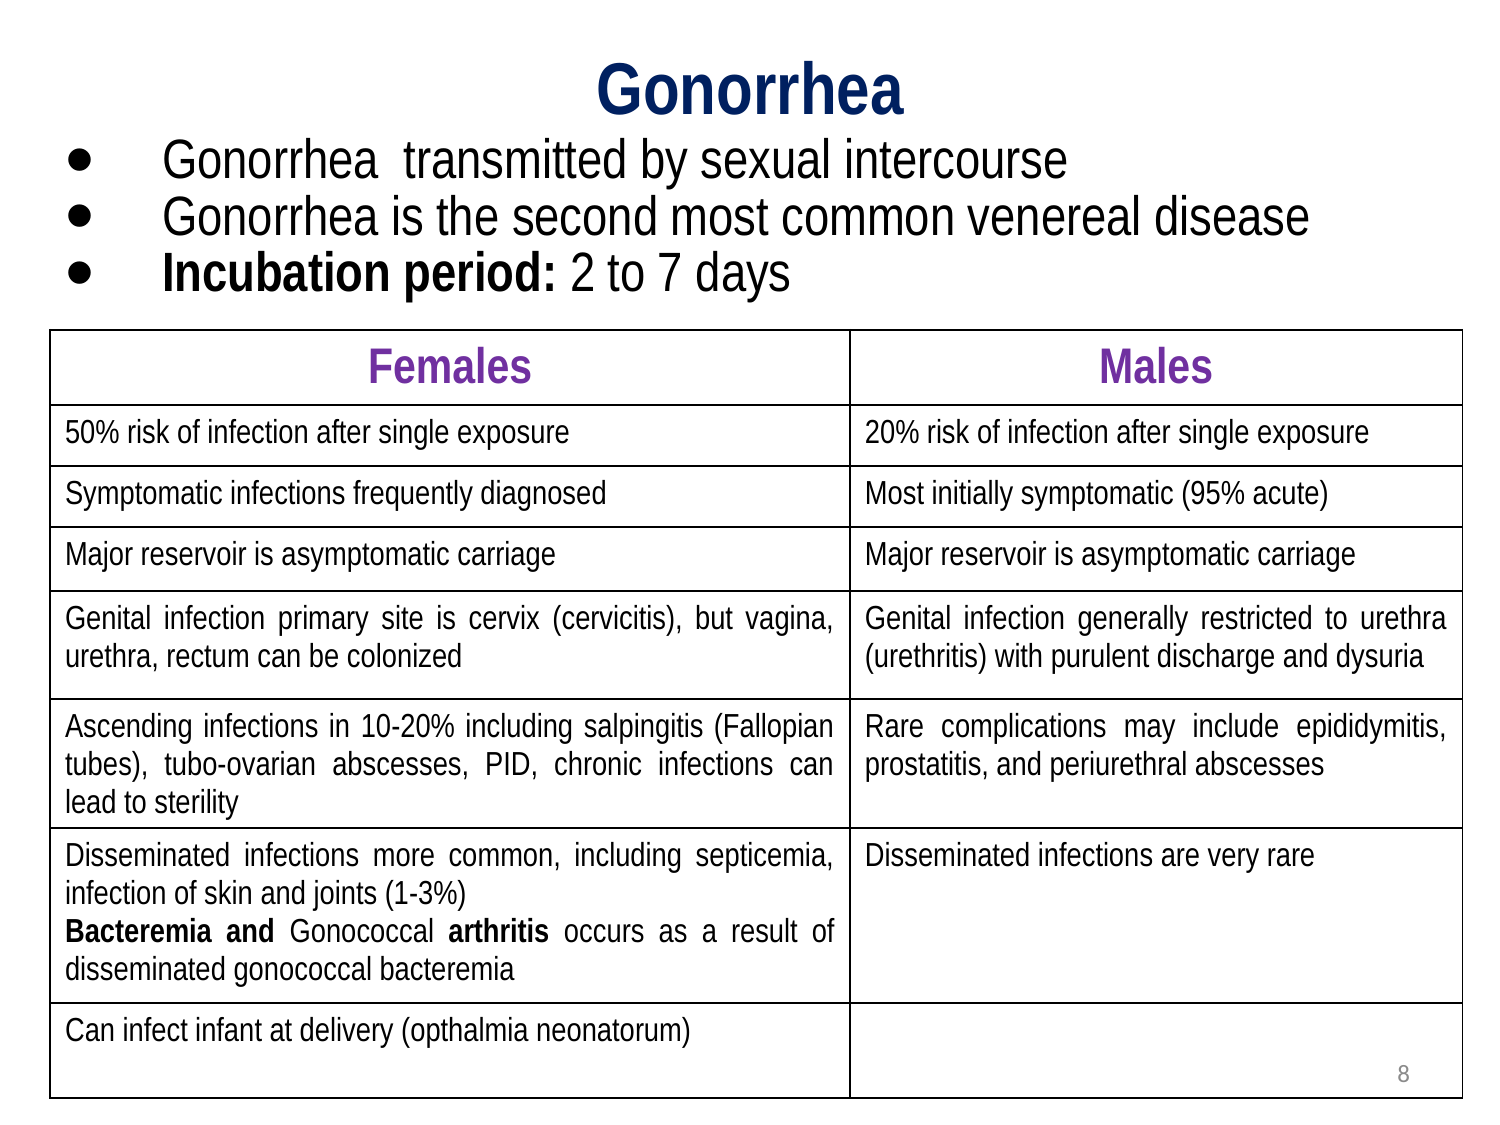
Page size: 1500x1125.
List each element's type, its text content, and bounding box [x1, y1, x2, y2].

table_cell Most initially symptomatic (95% acute) [851, 467, 1462, 526]
table_cell Genital infection primary site is cervix (cervicitis), but vagina, urethra, rectum can be colonized [51, 592, 849, 698]
table_cell Major reservoir is asymptomatic carriage [851, 528, 1462, 590]
table_header Females [51, 331, 849, 404]
table_cell 20% risk of infection after single exposure [851, 406, 1462, 465]
table_cell Rare complications may include epididymitis, prostatitis, and periurethral abscesses [851, 700, 1462, 827]
slide_number 8 [1074, 1042, 1425, 1103]
title Gonorrhea [75, 37, 1425, 138]
table_cell 50% risk of infection after single exposure [51, 406, 849, 465]
footer [512, 1042, 988, 1103]
table_cell Symptomatic infections frequently diagnosed [51, 467, 849, 526]
table_cell Ascending infections in 10-20% including salpingitis (Fallopian tubes), tubo-ovarian abscesses, PID, chronic infections can lead to sterility [51, 700, 849, 827]
table_header Males [851, 331, 1462, 404]
table_cell Genital infection generally restricted to urethra (urethritis) with purulent discharge and dysuria [851, 592, 1462, 698]
table_cell [851, 1004, 1462, 1097]
table_cell Major reservoir is asymptomatic carriage [51, 528, 849, 590]
table_cell Disseminated infections are very rare [851, 829, 1462, 1002]
table_cell Can infect infant at delivery (opthalmia neonatorum) [51, 1004, 849, 1097]
list Gonorrhea transmitted by sexual intercourse Gonorrhea is the second most common venereal disease Incubation period: 2 to 7 days [50, 137, 1413, 313]
table_cell Disseminated infections more common, including septicemia, infection of skin and joints (1-3%) Bacteremia and Gonococcal arthritis occurs as a result of disseminated gonococcal bacteremia [51, 829, 849, 1002]
